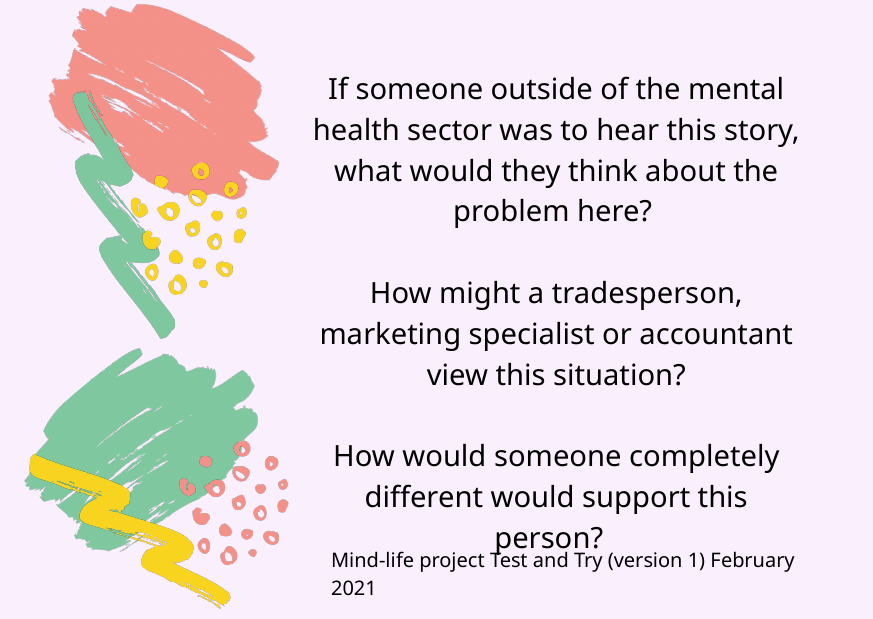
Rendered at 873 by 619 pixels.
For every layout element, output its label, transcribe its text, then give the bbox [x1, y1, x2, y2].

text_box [0, 0, 319, 619]
text_box Mind-life project Test and Try (version 1) February 2021 [331, 543, 812, 600]
text_box If someone outside of the mental health sector was to hear this story, what would they think about the problem here? How might a tradesperson, marketing specialist or accountant view this situation? How would someone completely different would support this person? [323, 64, 803, 555]
